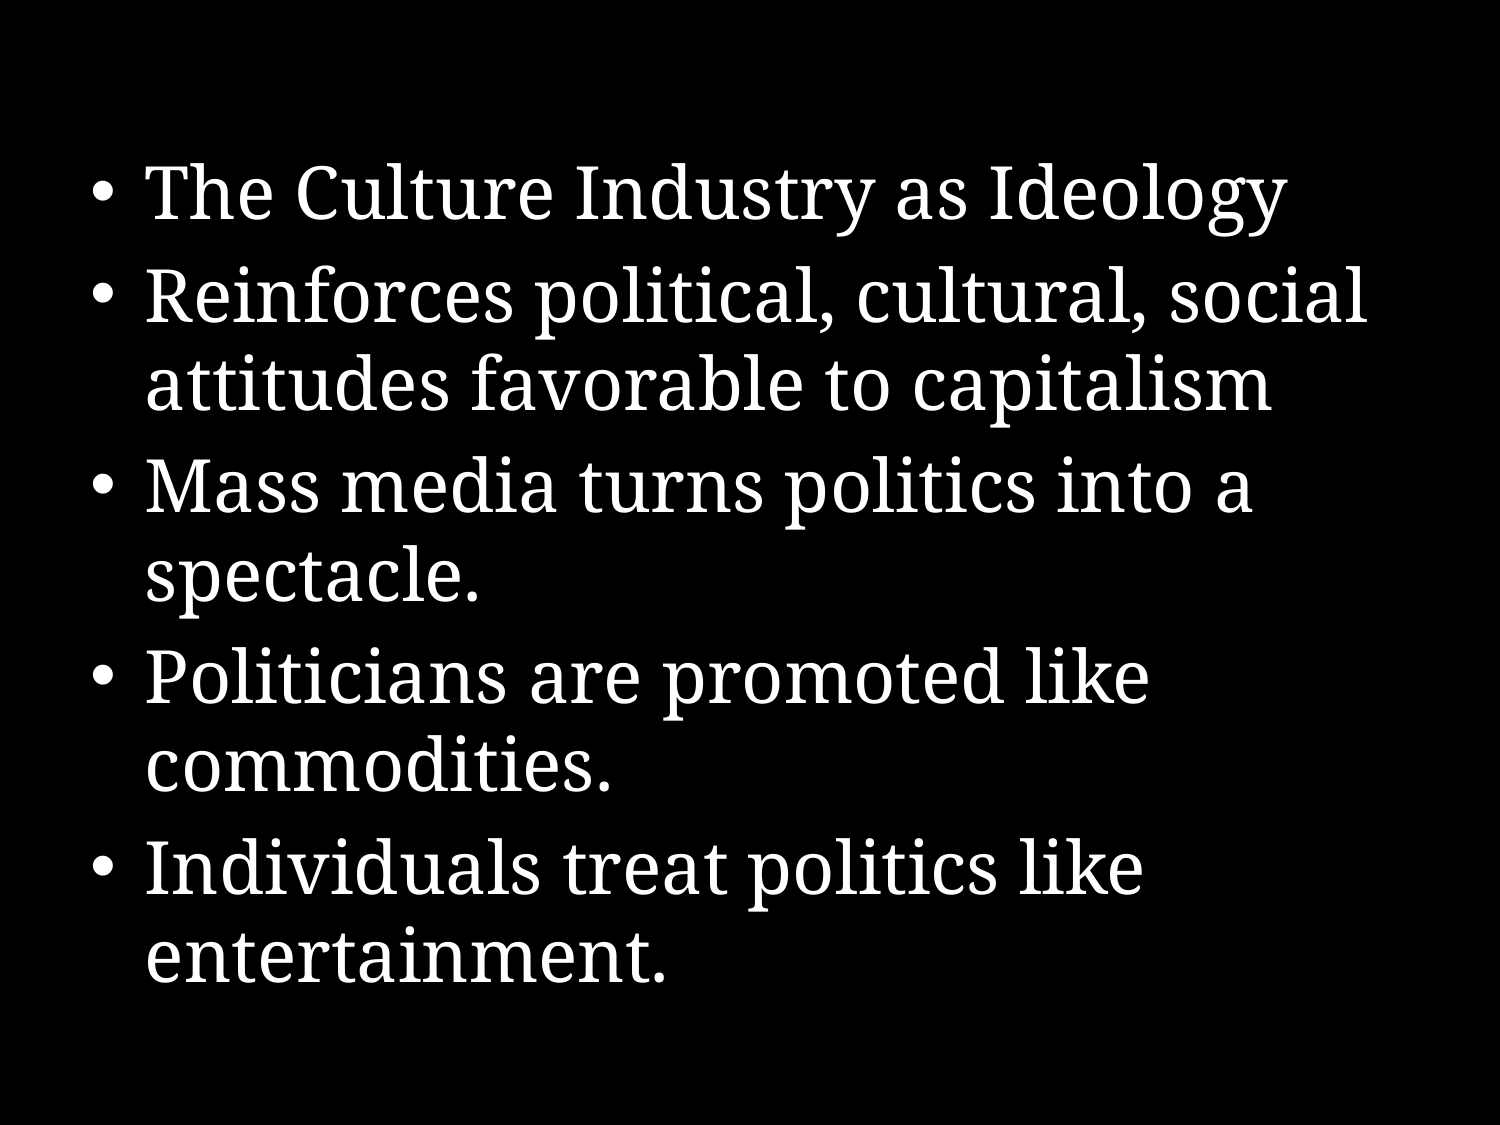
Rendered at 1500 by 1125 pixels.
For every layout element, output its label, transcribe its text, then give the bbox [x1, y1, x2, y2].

list The Culture Industry as Ideology Reinforces political, cultural, social attitudes favorable to capitalism Mass media turns politics into a spectacle. Politicians are promoted like commodities. Individuals treat politics like entertainment. [75, 138, 1425, 1005]
